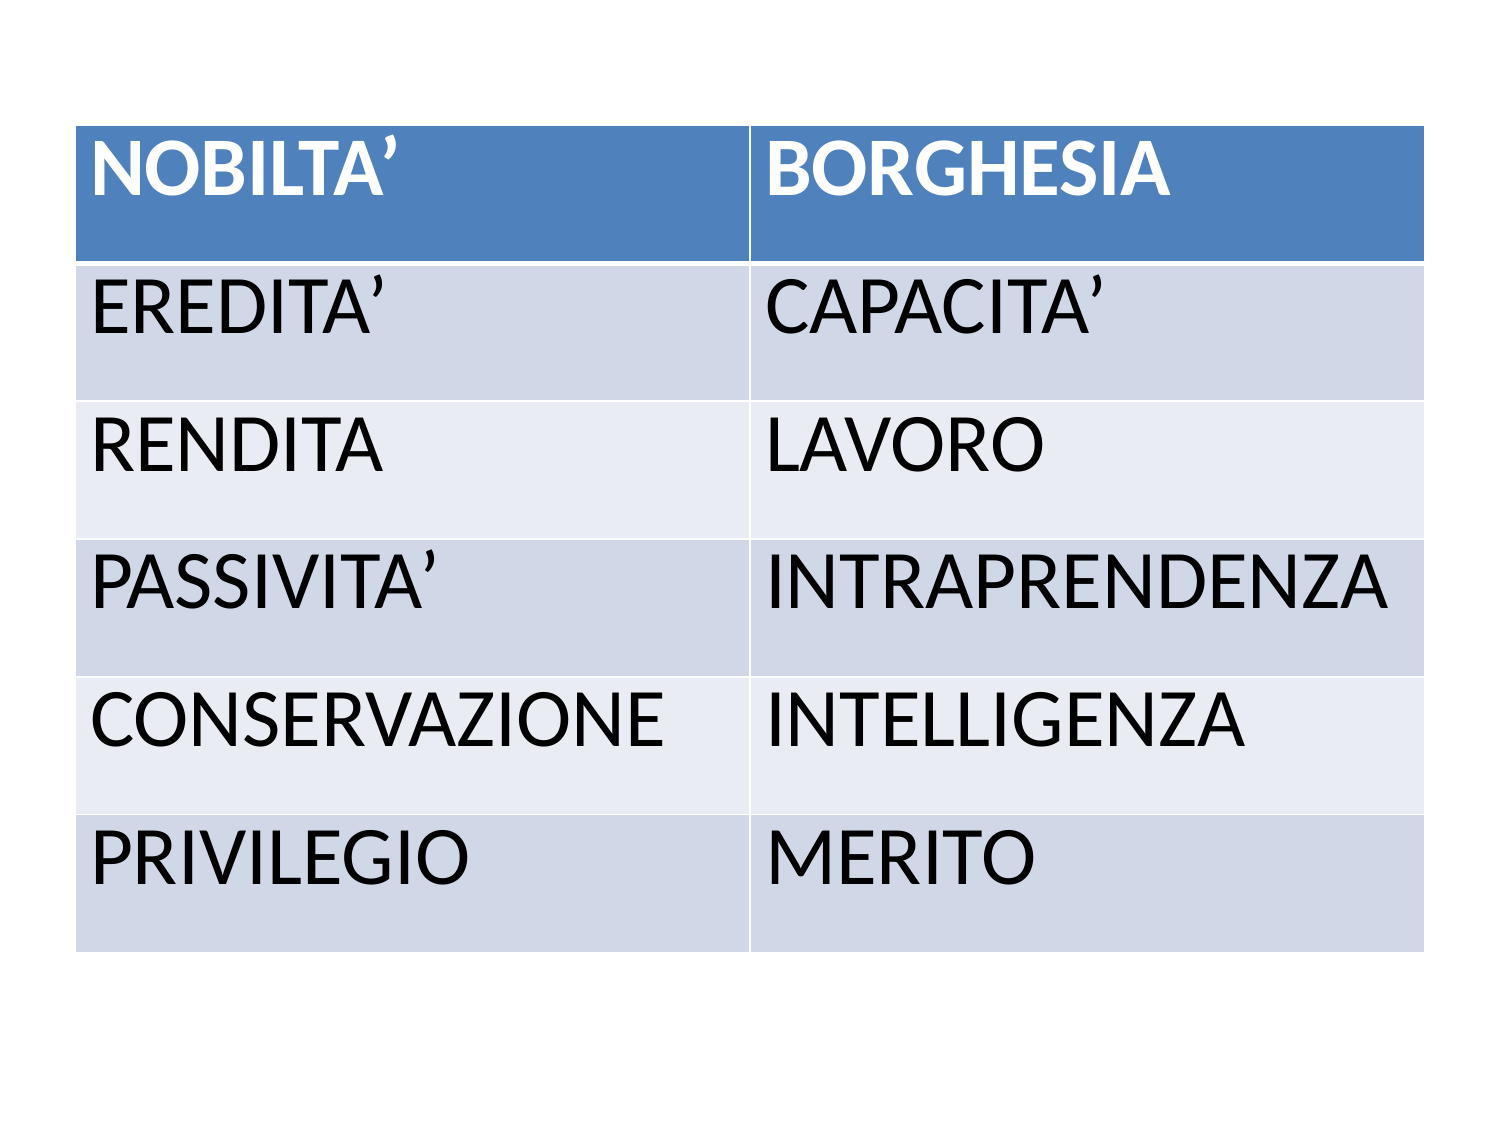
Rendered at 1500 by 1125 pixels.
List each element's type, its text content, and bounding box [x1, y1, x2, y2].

table_cell CAPACITA’ [751, 266, 1424, 400]
table_cell MERITO [751, 815, 1424, 952]
table_header NOBILTA’ [76, 126, 749, 261]
table_cell PASSIVITA’ [76, 540, 749, 676]
table_cell CONSERVAZIONE [76, 678, 749, 814]
table_cell PRIVILEGIO [76, 815, 749, 952]
table_cell INTRAPRENDENZA [751, 540, 1424, 676]
table_cell LAVORO [751, 402, 1424, 538]
table_cell EREDITA’ [76, 266, 749, 400]
table_header BORGHESIA [751, 126, 1424, 261]
table_cell INTELLIGENZA [751, 678, 1424, 814]
table_cell RENDITA [76, 402, 749, 538]
